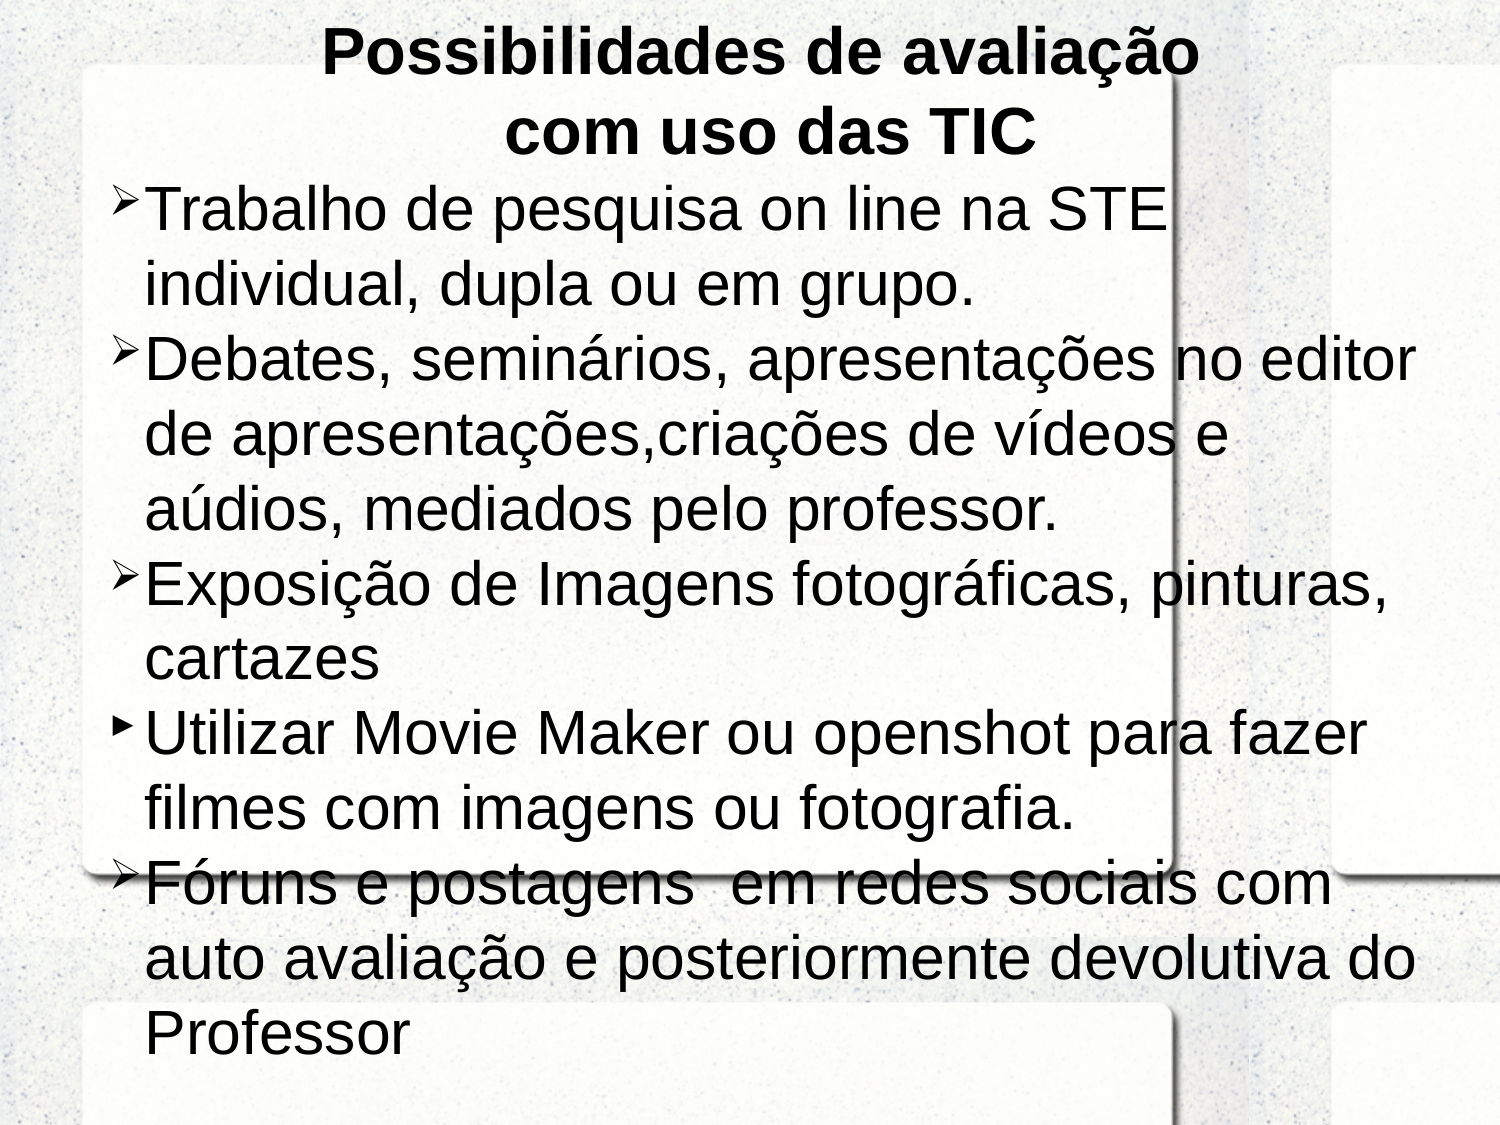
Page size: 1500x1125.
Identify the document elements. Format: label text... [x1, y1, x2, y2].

picture [0, 0, 1500, 1125]
text_box Trabalho de pesquisa on line na STE individual, dupla ou em grupo. Debates, seminários, apresentações no editor de apresentações,criações de vídeos e aúdios, mediados pelo professor. Exposição de Imagens fotográficas, pinturas, cartazes Utilizar Movie Maker ou openshot para fazer filmes com imagens ou fotografia. Fóruns e postagens em redes sociais com auto avaliação e posteriormente devolutiva do Professor [94, 176, 1445, 1016]
text_box Possibilidades de avaliação com uso das TIC [47, 0, 1477, 176]
